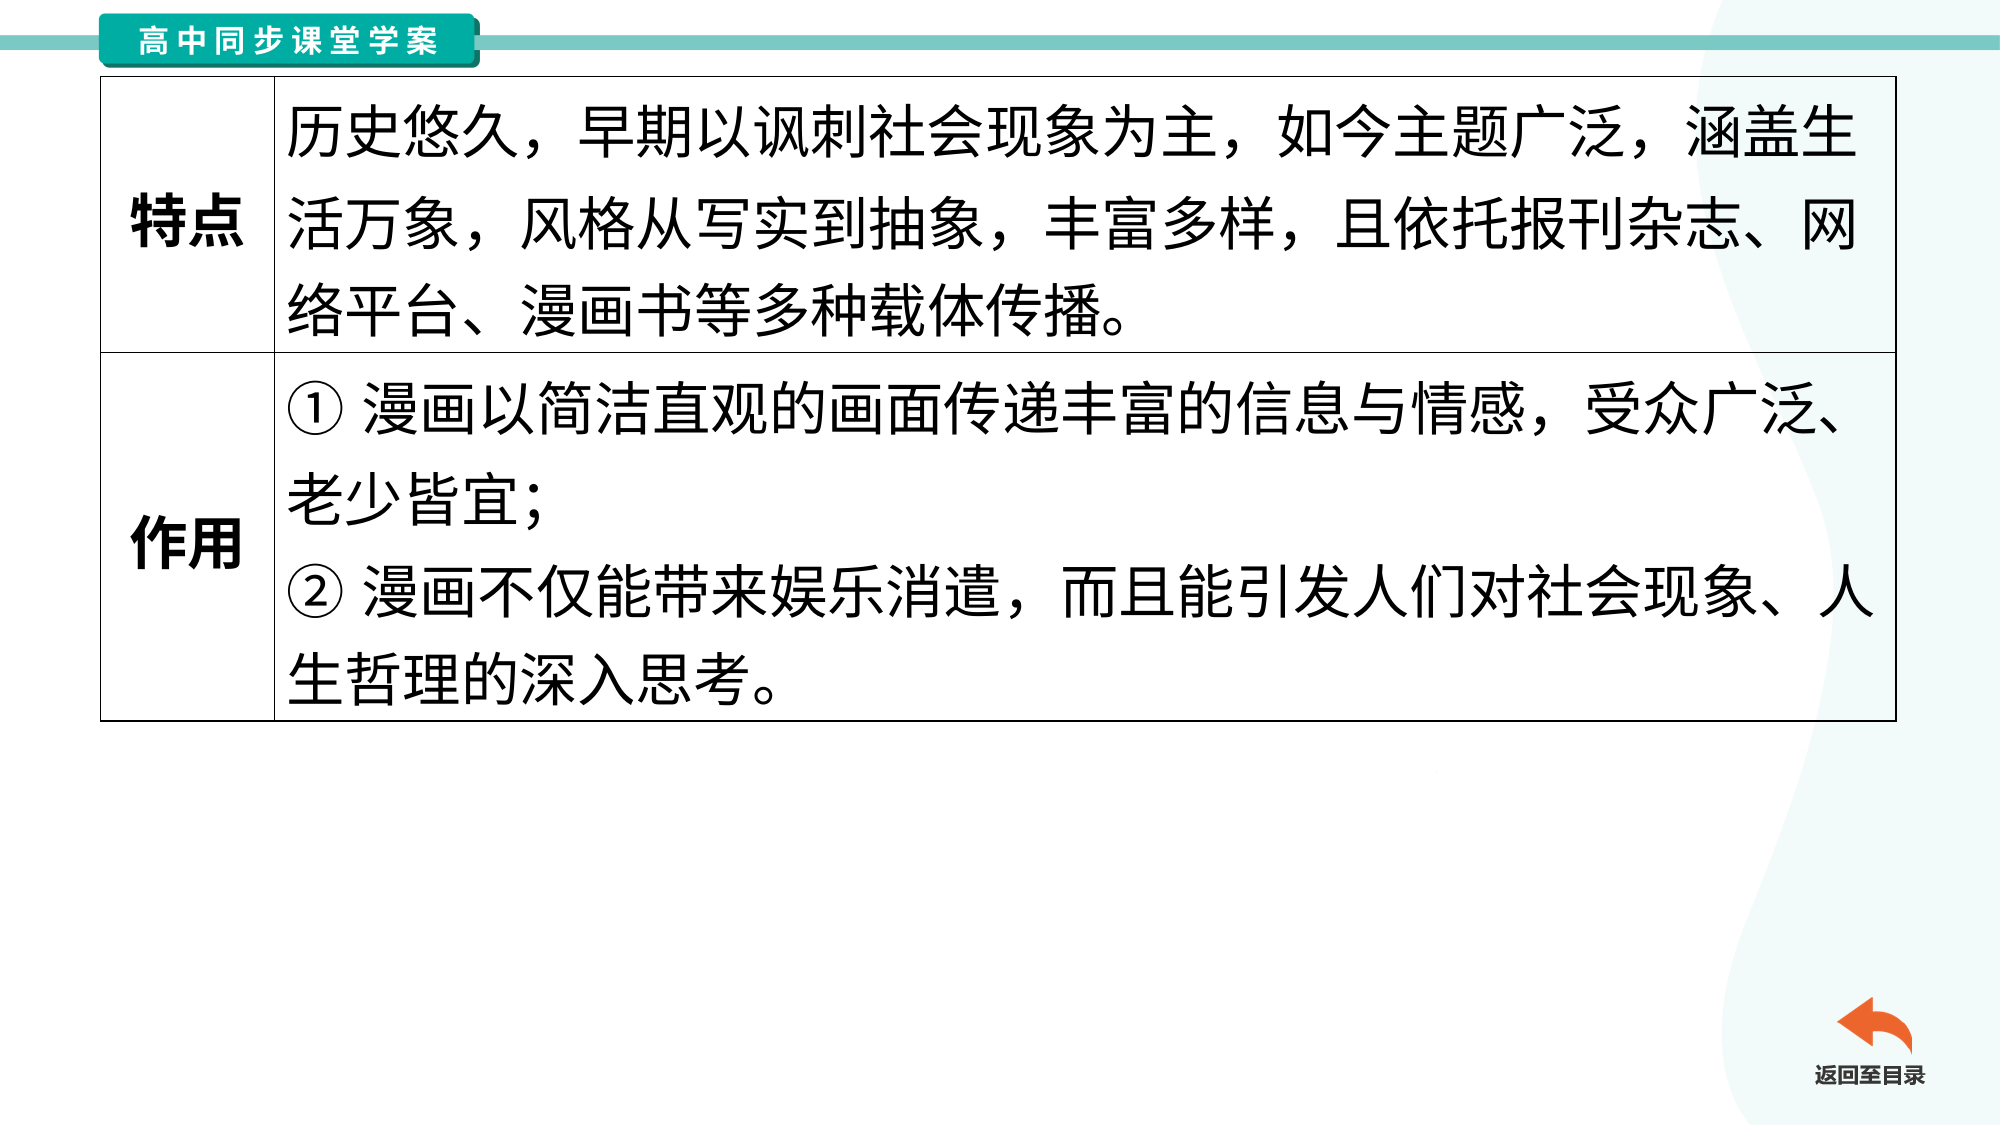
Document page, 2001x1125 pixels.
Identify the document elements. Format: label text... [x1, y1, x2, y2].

table_header 历史悠久，早期以讽刺社会现象为主，如今主题广泛，涵盖生 活万象，风格从写实到抽象，丰富多样，且依托报刊杂志、网 络平台、漫画书等多种载体传播。 [275, 77, 1895, 352]
picture [0, 0, 2000, 1125]
table_cell ①漫画以简洁直观的画面传递丰富的信息与情感，受众广泛、 老少皆宜； ②漫画不仅能带来娱乐消遣，而且能引发人们对社会现象、人 生哲理的深入思考。 [275, 353, 1895, 720]
table_cell 作用 [101, 353, 274, 720]
table_header 特点 [101, 77, 274, 352]
